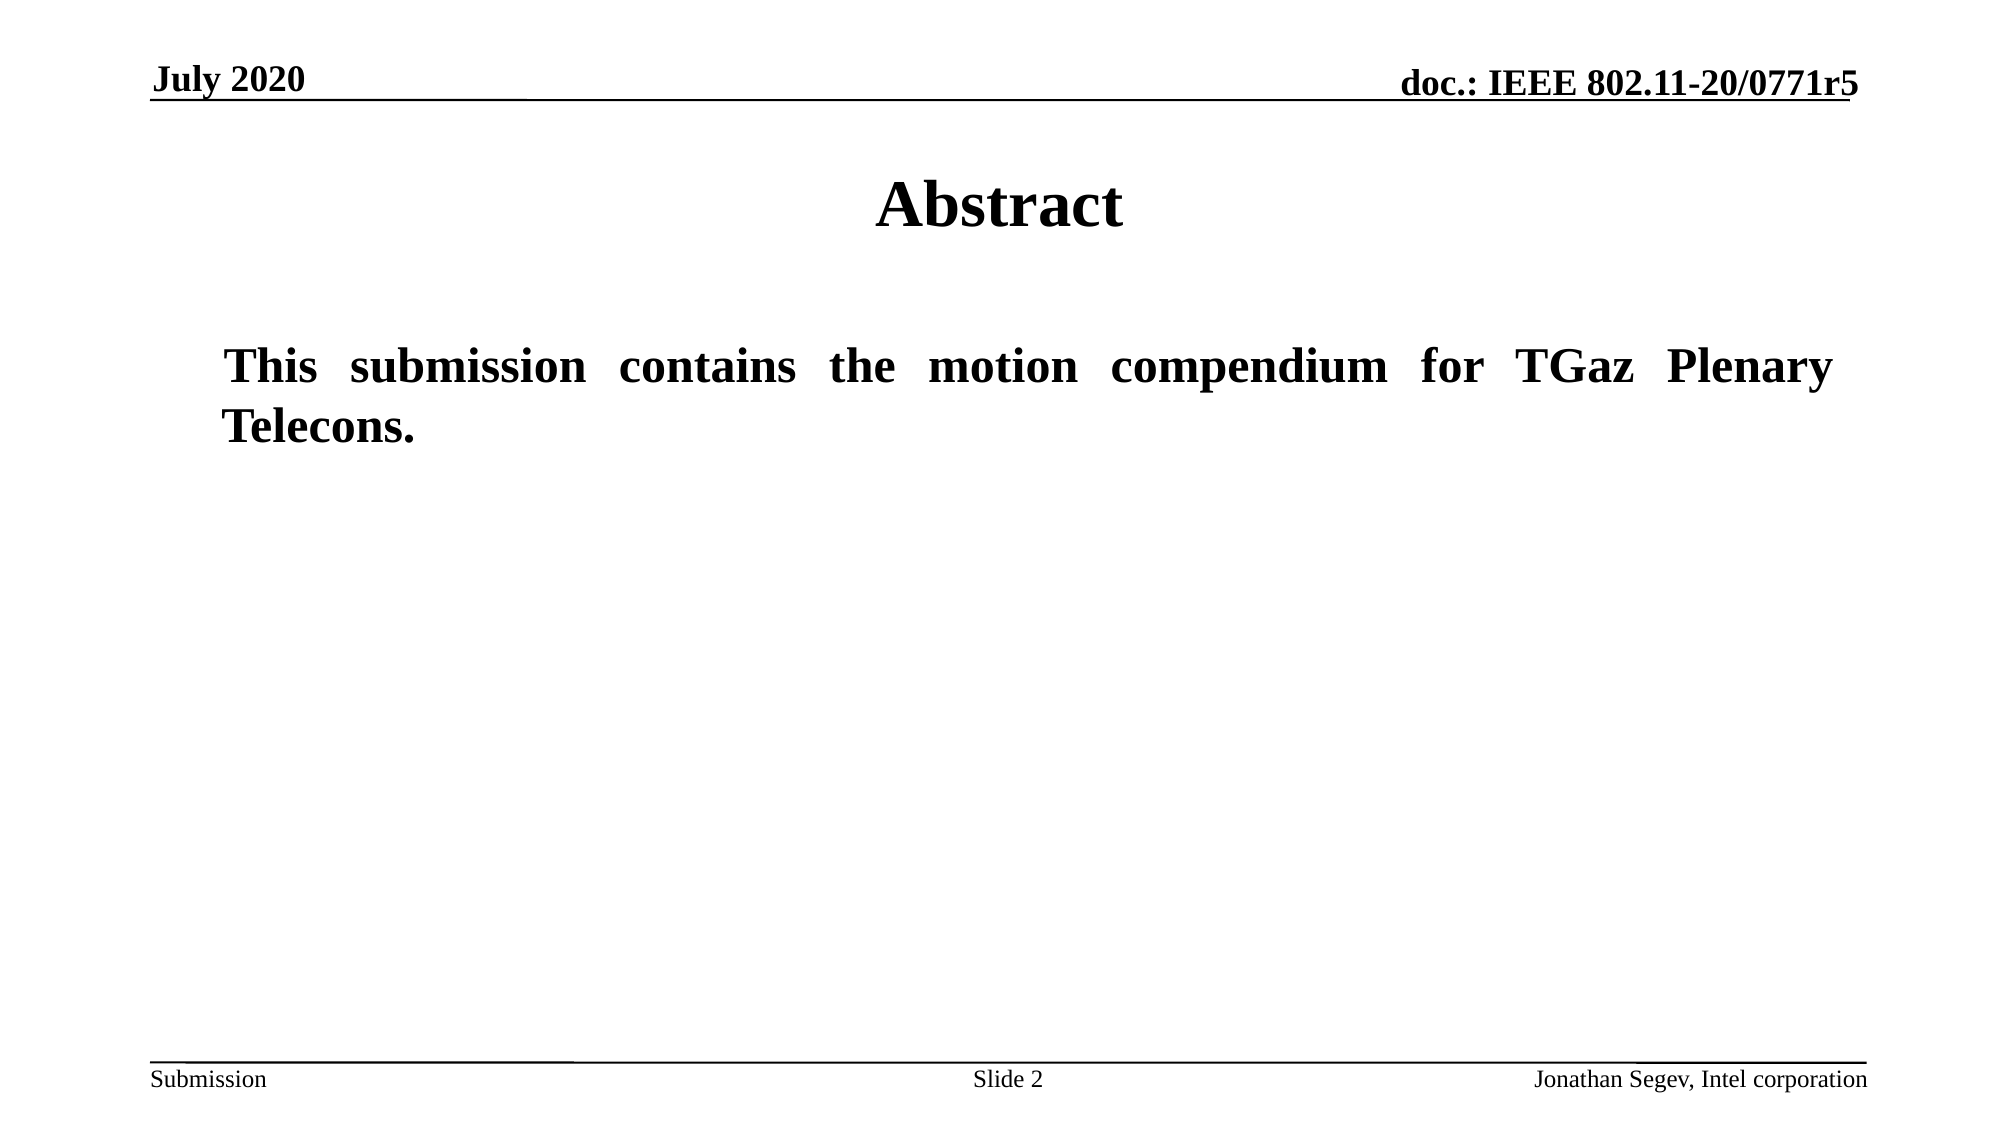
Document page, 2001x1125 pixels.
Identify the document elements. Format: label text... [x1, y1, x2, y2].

title Abstract [149, 112, 1850, 288]
list This submission contains the motion compendium for TGaz Plenary Telecons. [149, 324, 1850, 1000]
footer Jonathan Segev, Intel corporation [1171, 1061, 1869, 1093]
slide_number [152, 54, 563, 100]
slide_number Slide 2 [950, 1061, 1067, 1123]
